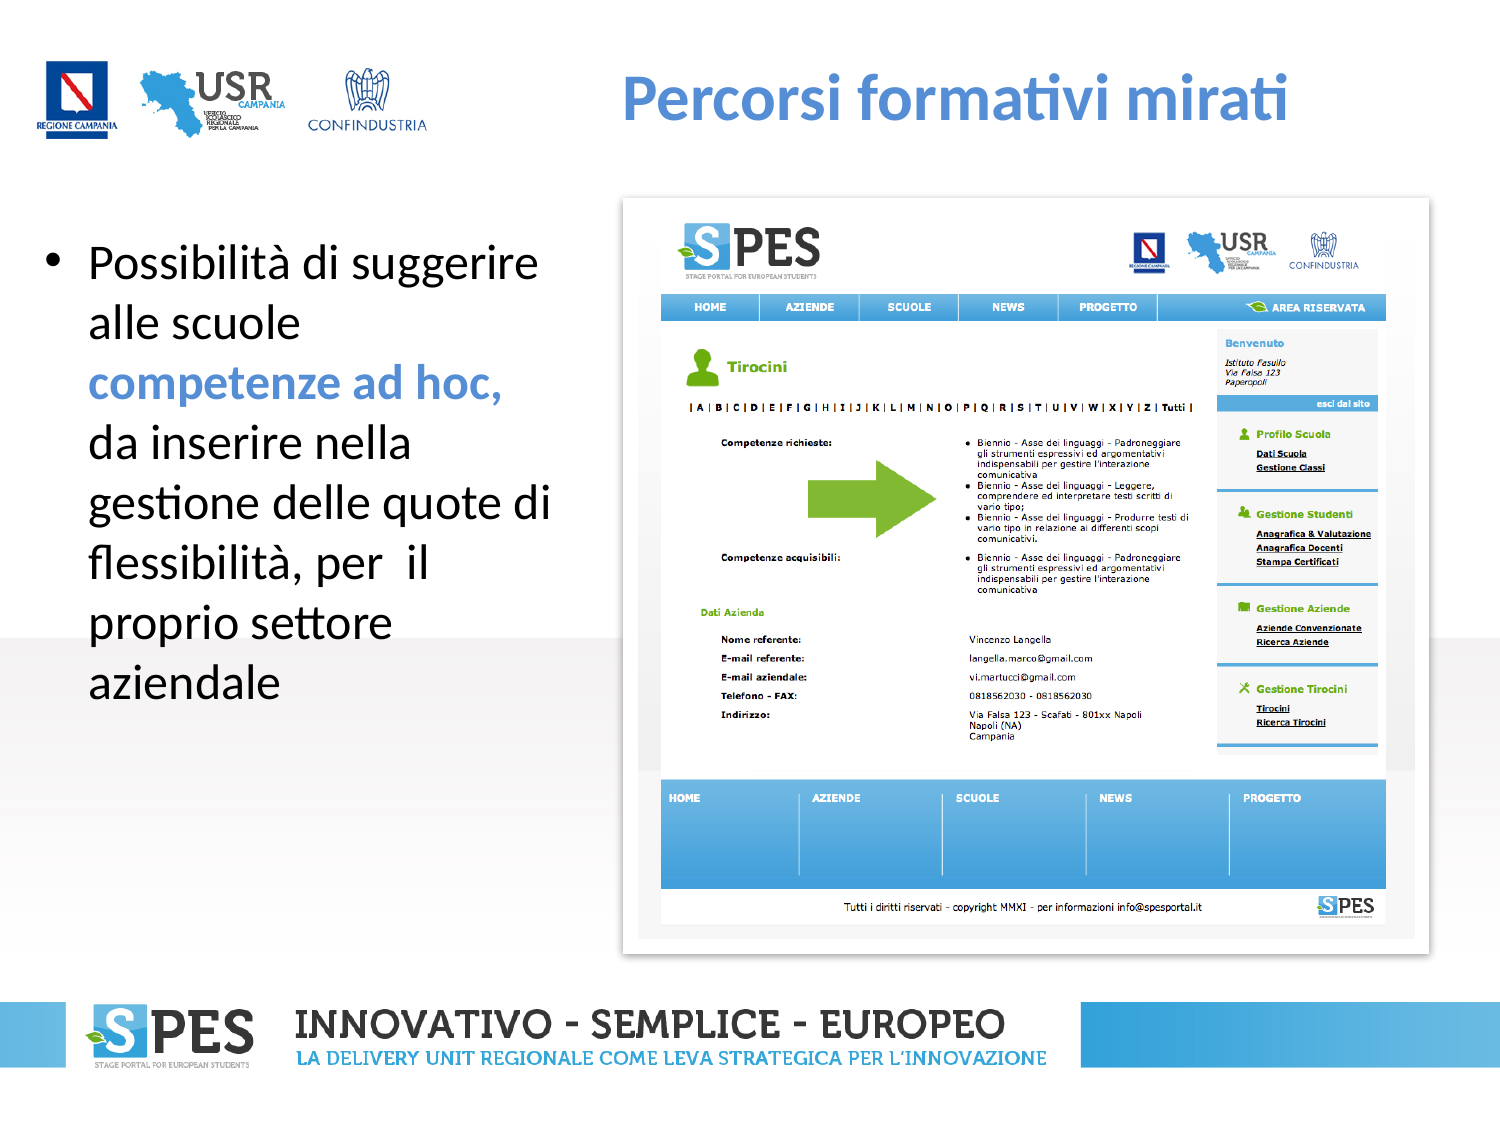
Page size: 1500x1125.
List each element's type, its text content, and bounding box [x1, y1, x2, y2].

title Percorsi formativi mirati [387, 0, 1500, 188]
list Possibilità di suggerire alle scuole competenze ad hoc, da inserire nella gestione delle quote di flessibilità, per il proprio settore aziendale [29, 222, 567, 835]
picture [0, 32, 1500, 1093]
